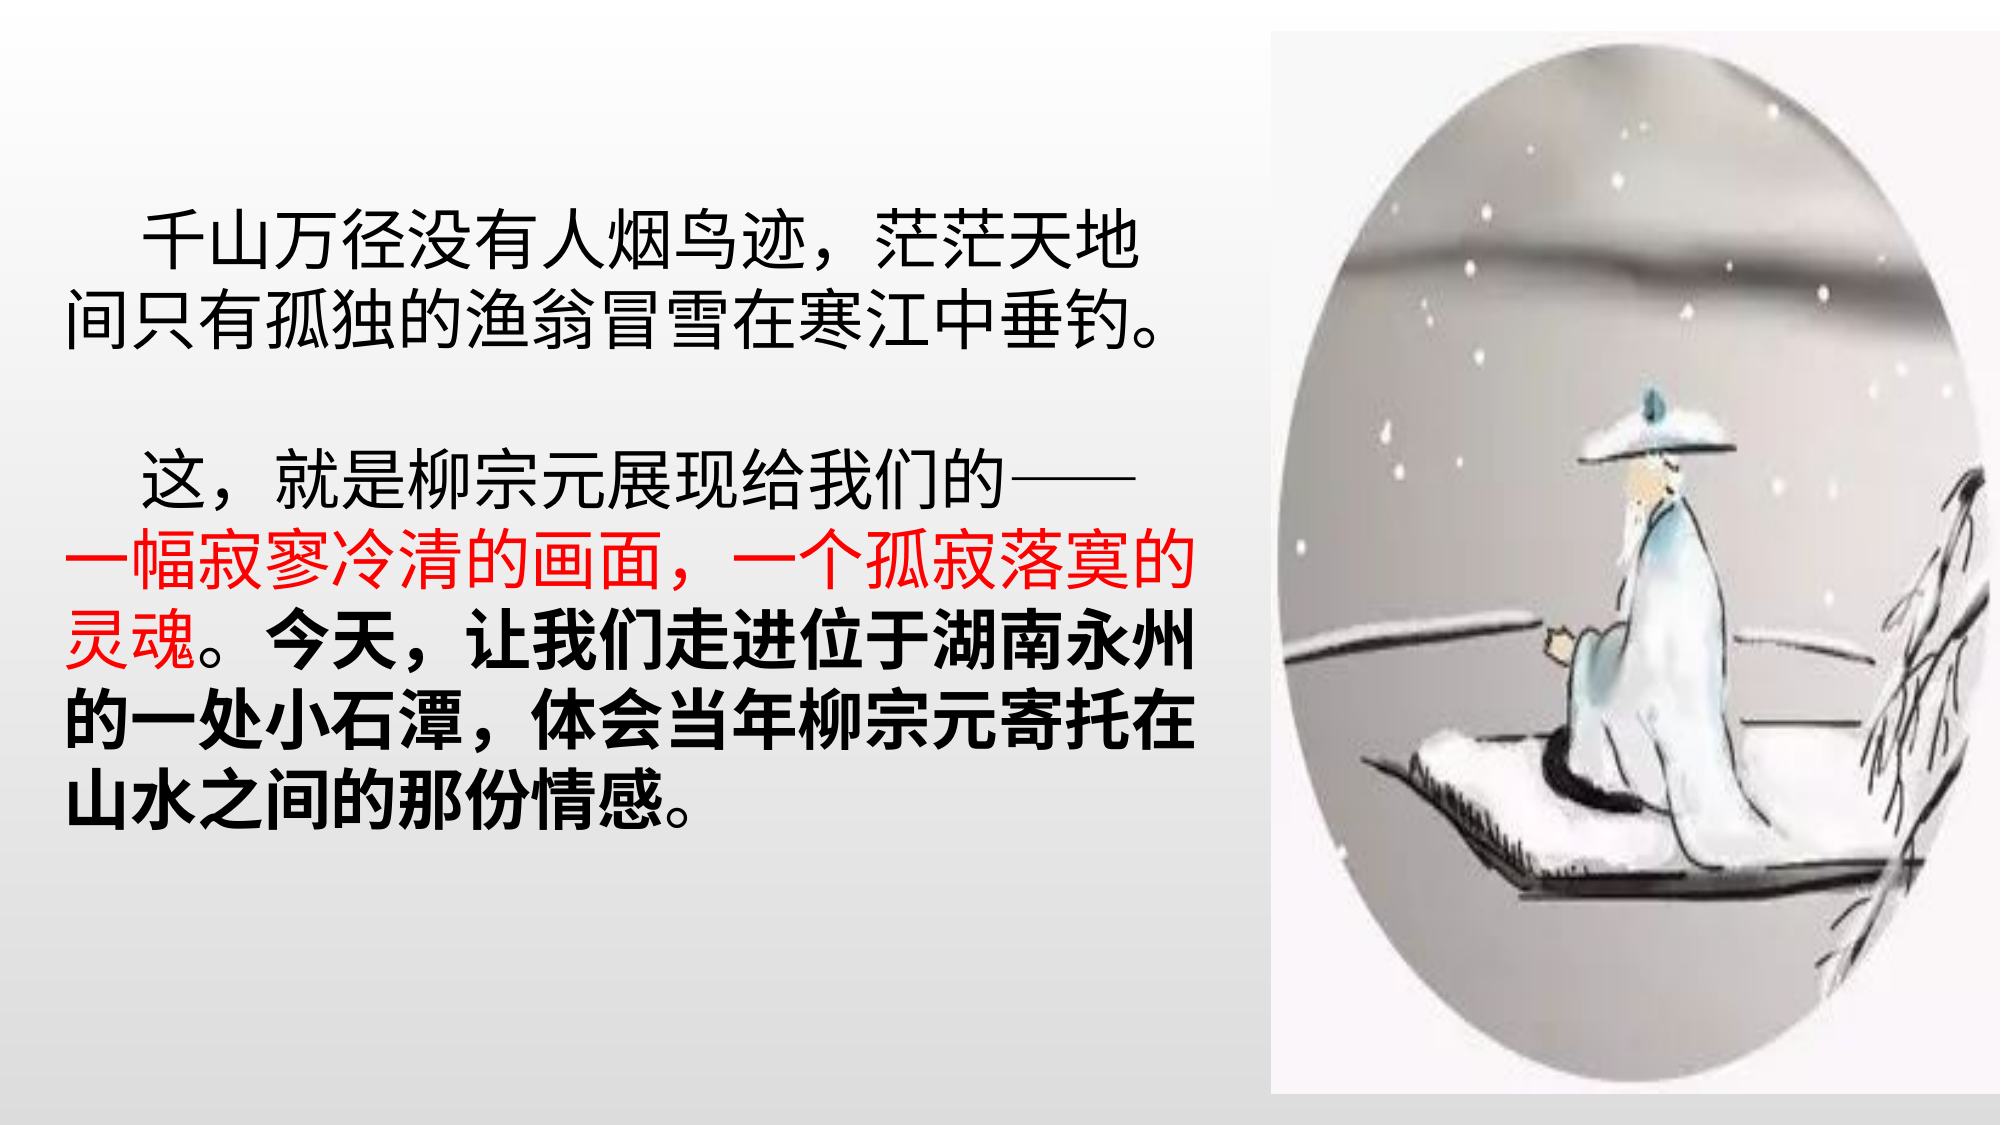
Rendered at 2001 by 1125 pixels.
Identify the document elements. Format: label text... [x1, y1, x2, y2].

picture [1271, 31, 2000, 1094]
text_box 千山万径没有人烟鸟迹，茫茫天地间只有孤独的渔翁冒雪在寒江中垂钓。 这，就是柳宗元展现给我们的——一幅寂寥冷清的画面，一个孤寂落寞的灵魂。今天，让我们走进位于湖南永州的一处小石潭，体会当年柳宗元寄托在山水之间的那份情感。 [49, 190, 1223, 845]
